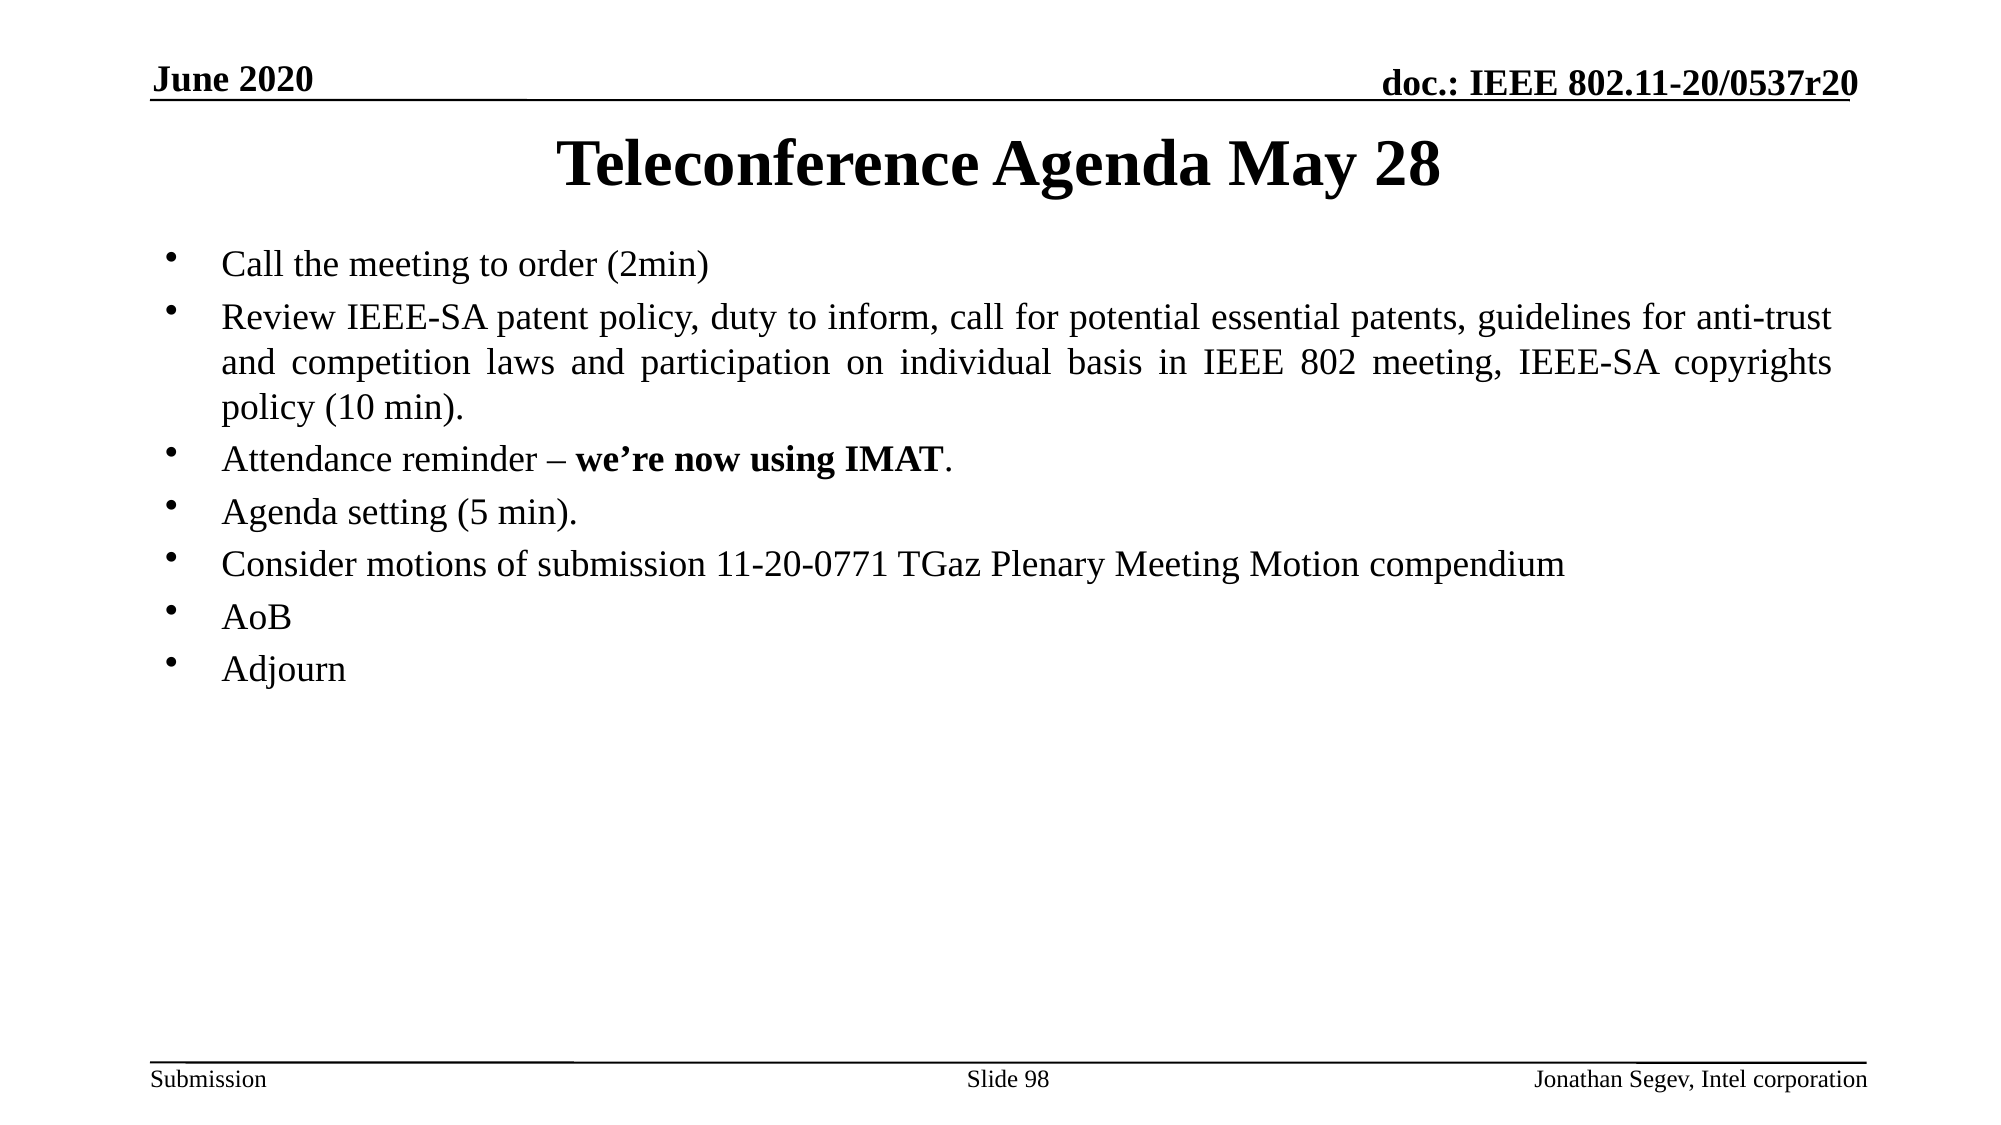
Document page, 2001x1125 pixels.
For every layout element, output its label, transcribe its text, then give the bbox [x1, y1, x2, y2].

slide_number Slide 98 [950, 1061, 1067, 1123]
footer Jonathan Segev, Intel corporation [1171, 1061, 1869, 1093]
list Call the meeting to order (2min) Review IEEE-SA patent policy, duty to inform, call for potential essential patents, guidelines for anti-trust and competition laws and participation on individual basis in IEEE 802 meeting, IEEE-SA copyrights policy (10 min). Attendance reminder – we’re now using IMAT. Agenda setting (5 min). Consider motions of submission 11-20-0771 TGaz Plenary Meeting Motion compendium AoB Adjourn [149, 231, 1850, 1000]
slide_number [152, 54, 563, 100]
title Teleconference Agenda May 28 [149, 112, 1850, 205]
